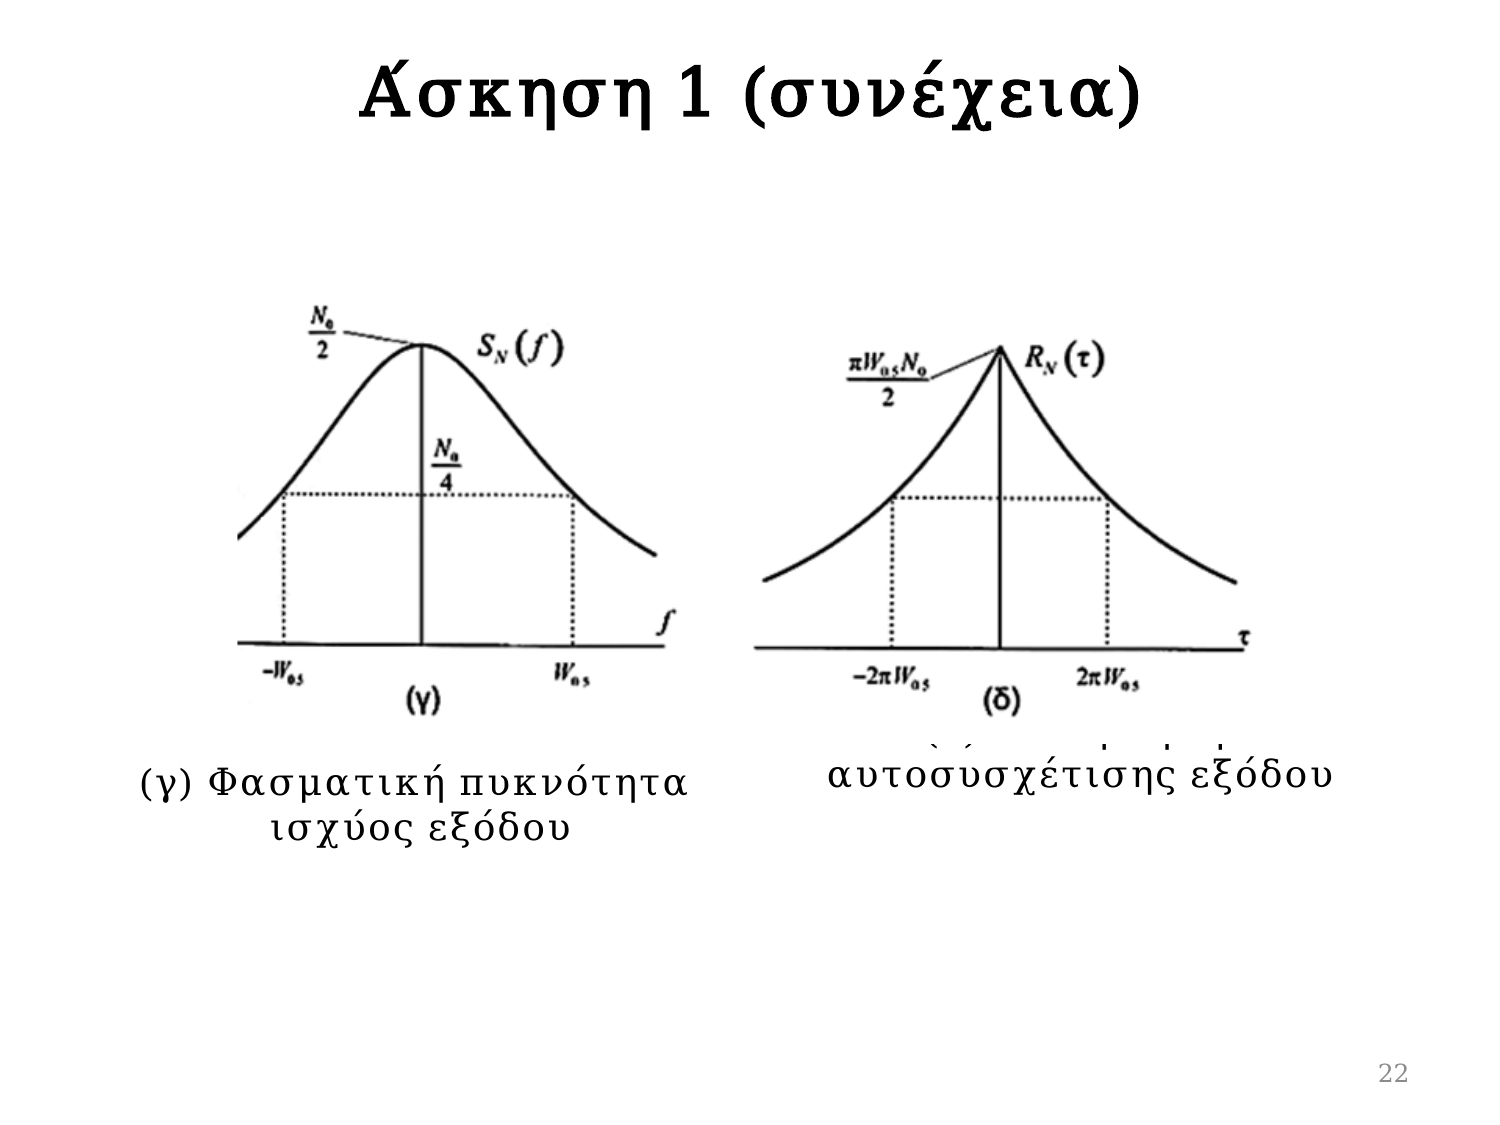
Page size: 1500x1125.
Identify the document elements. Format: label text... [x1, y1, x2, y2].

slide_number 22 [1222, 1042, 1425, 1103]
title Άσκηση 1 (συνέχεια) [75, 19, 1425, 159]
list (γ) Φασματική πυκνότητα ισχύος εξόδου (δ) Συνάρτηση αυτοσυσχέτισης εξόδου [75, 172, 1425, 1024]
picture [207, 266, 1282, 744]
